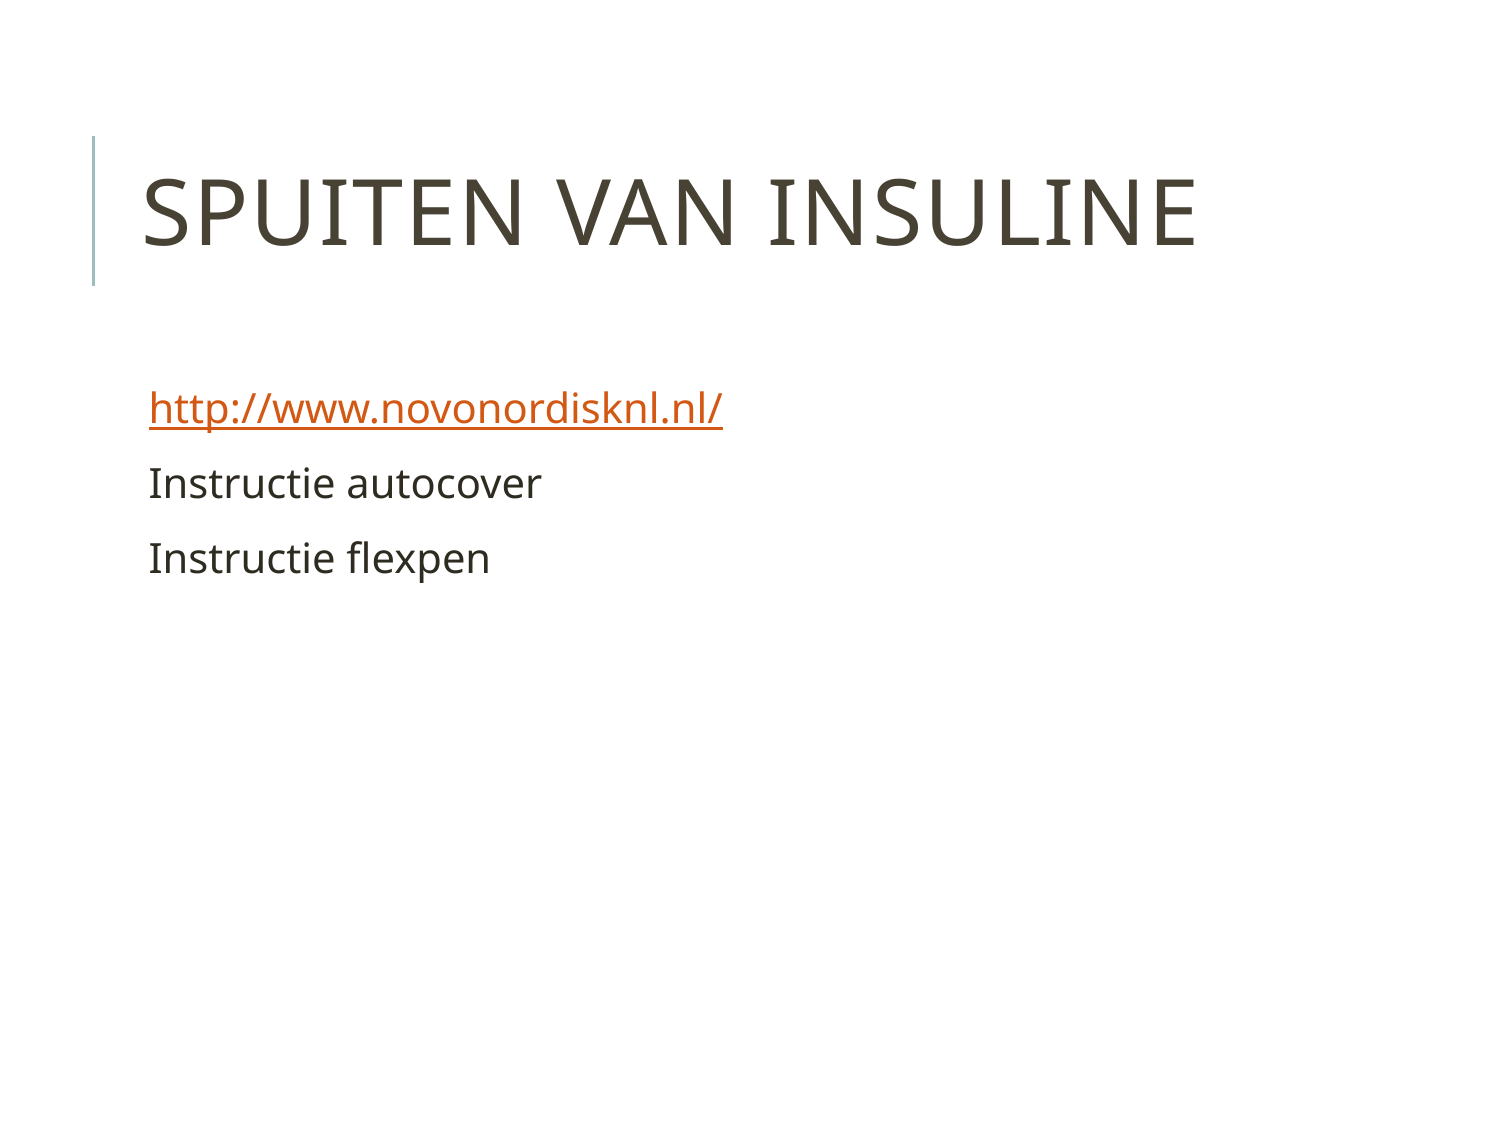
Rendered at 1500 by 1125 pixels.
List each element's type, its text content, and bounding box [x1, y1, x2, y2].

title Spuiten van insuline [126, 96, 1322, 342]
list http://www.novonordisknl.nl/ Instructie autocover Instructie flexpen [126, 375, 1322, 1035]
